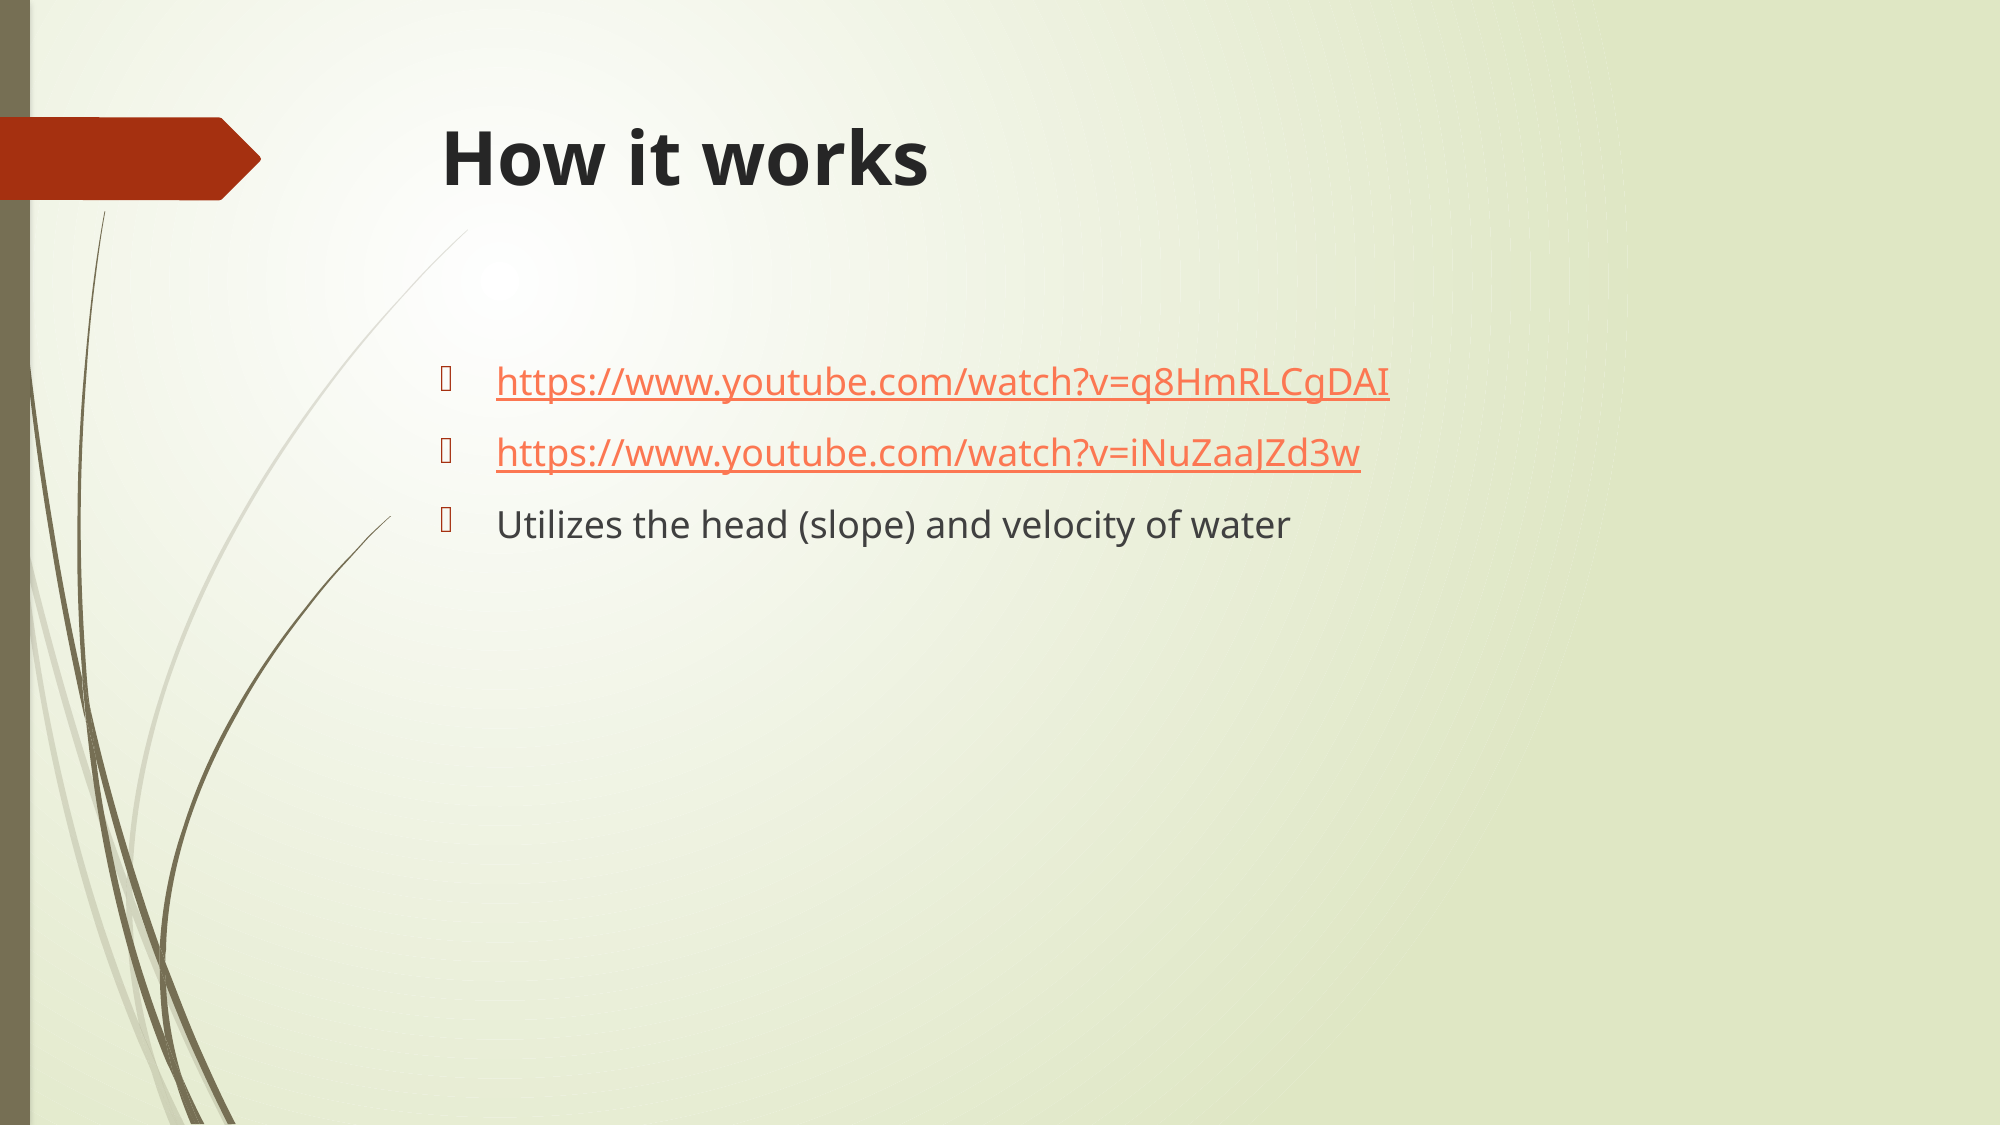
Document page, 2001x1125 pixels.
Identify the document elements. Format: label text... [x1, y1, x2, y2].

title How it works [425, 102, 1888, 313]
list https://www.youtube.com/watch?v=q8HmRLCgDAI https://www.youtube.com/watch?v=iNuZaaJZd3w Utilizes the head (slope) and velocity of water [424, 350, 1888, 970]
